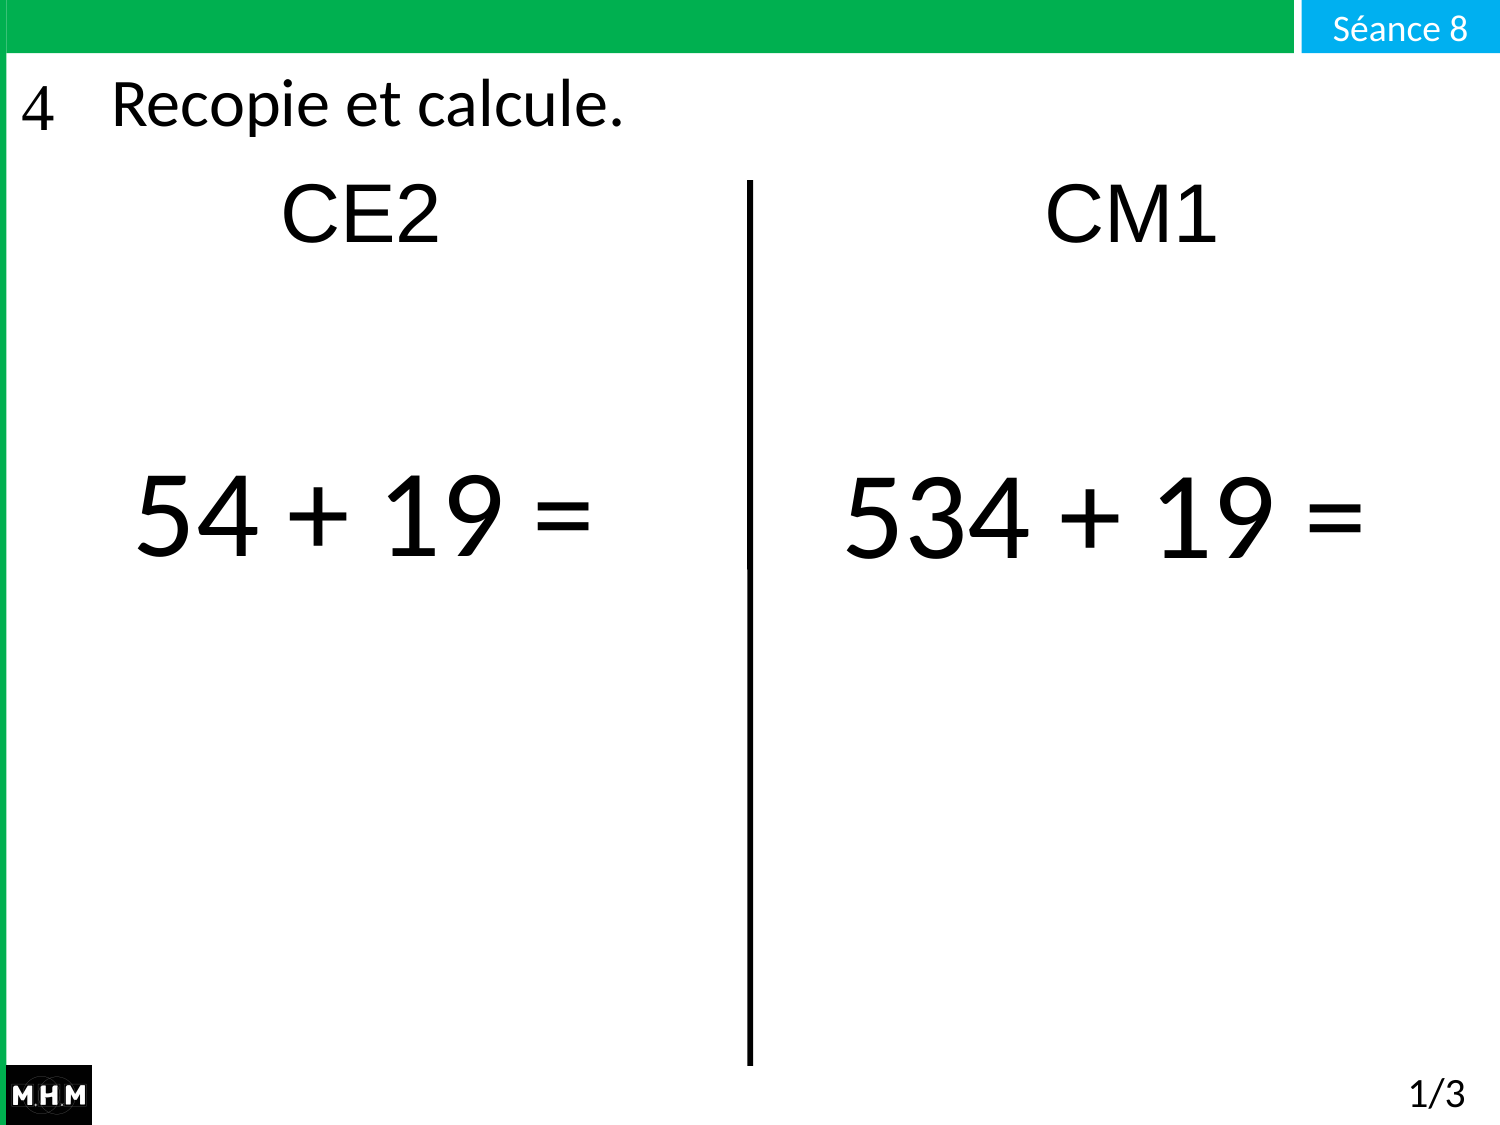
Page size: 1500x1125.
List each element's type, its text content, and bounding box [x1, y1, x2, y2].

list 1/3 [1373, 1064, 1500, 1125]
text_box CE2 CM1 [265, 152, 1240, 260]
title Recopie et calcule. [96, 60, 1391, 150]
text_box 54 + 19 = [118, 424, 620, 590]
picture [6, 1065, 92, 1125]
text_box 534 + 19 = [826, 425, 1388, 591]
